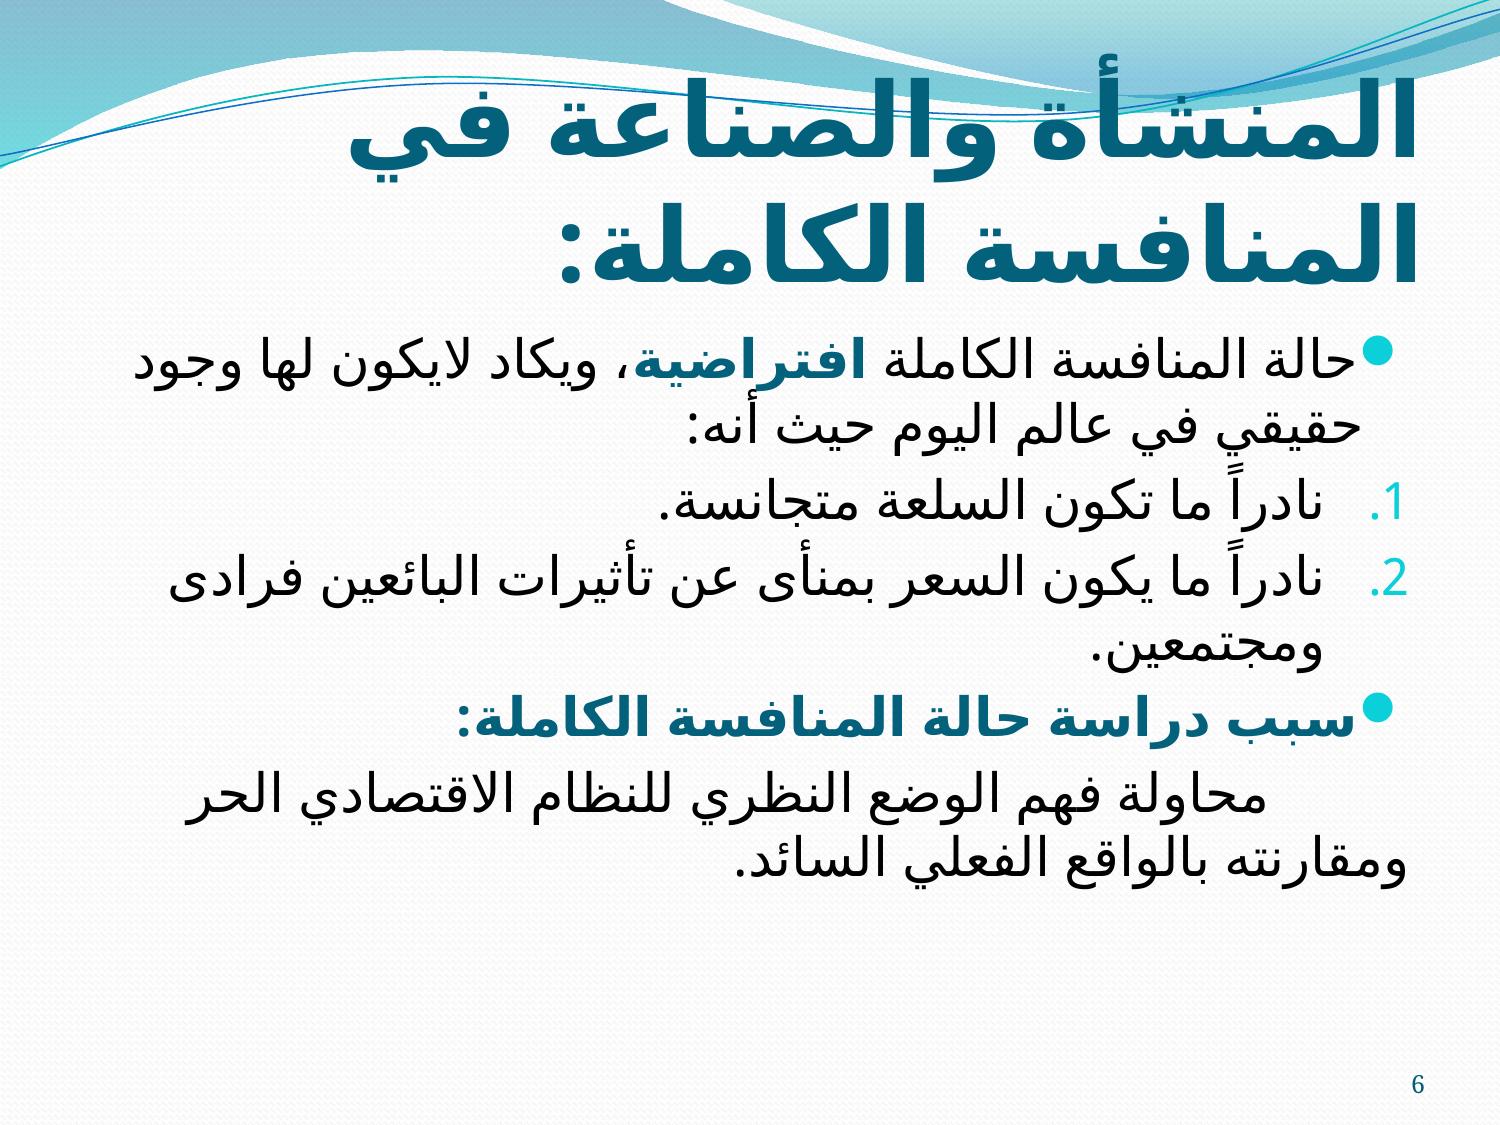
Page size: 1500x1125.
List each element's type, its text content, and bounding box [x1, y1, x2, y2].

slide_number 6 [1299, 1042, 1425, 1103]
title المنشأة والصناعة في المنافسة الكاملة: [75, 115, 1425, 303]
list حالة المنافسة الكاملة افتراضية، ويكاد لايكون لها وجود حقيقي في عالم اليوم حيث أنه: نادراً ما تكون السلعة متجانسة. نادراً ما يكون السعر بمنأى عن تأثيرات البائعين فرادى ومجتمعين. سبب دراسة حالة المنافسة الكاملة: محاولة فهم الوضع النظري للنظام الاقتصادي الحر ومقارنته بالواقع الفعلي السائد. [75, 317, 1425, 1038]
